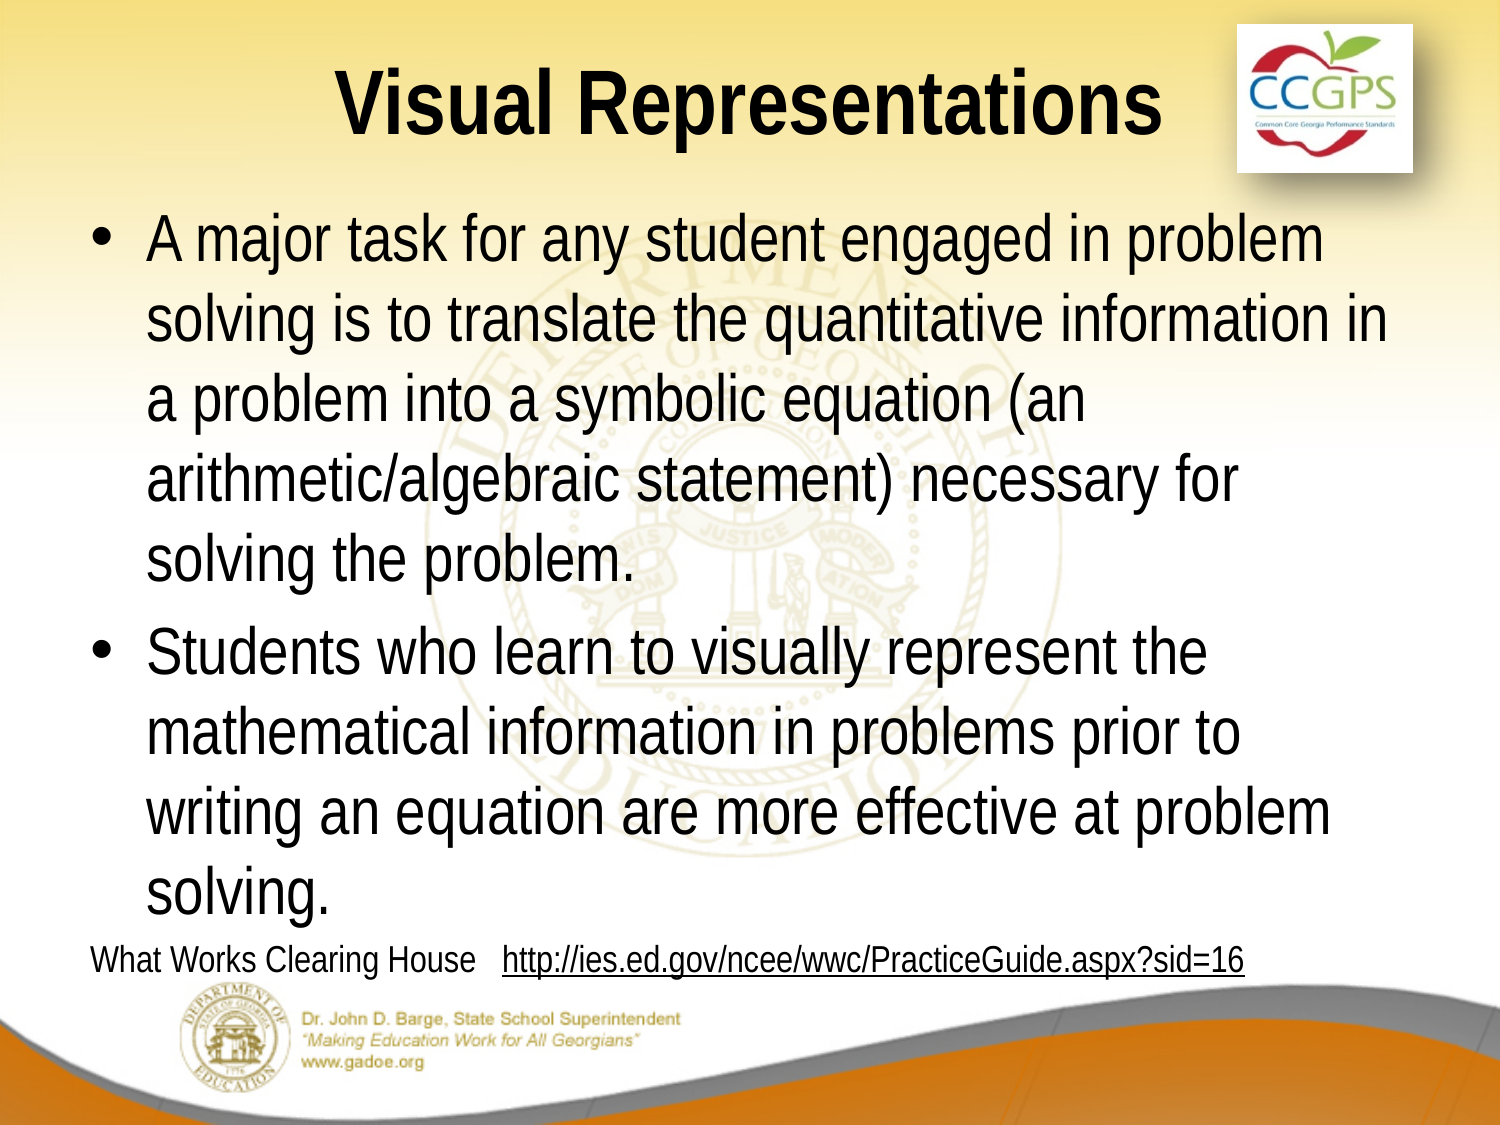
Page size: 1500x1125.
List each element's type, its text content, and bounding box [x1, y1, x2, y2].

list A major task for any student engaged in problem solving is to translate the quantitative information in a problem into a symbolic equation (an arithmetic/algebraic statement) necessary for solving the problem. Students who learn to visually represent the mathematical information in problems prior to writing an equation are more effective at problem solving. What Works Clearing House http://ies.ed.gov/ncee/wwc/PracticeGuide.aspx?sid=16 [74, 187, 1426, 1006]
picture [0, 0, 1500, 1125]
title Visual Representations [74, 44, 1223, 151]
